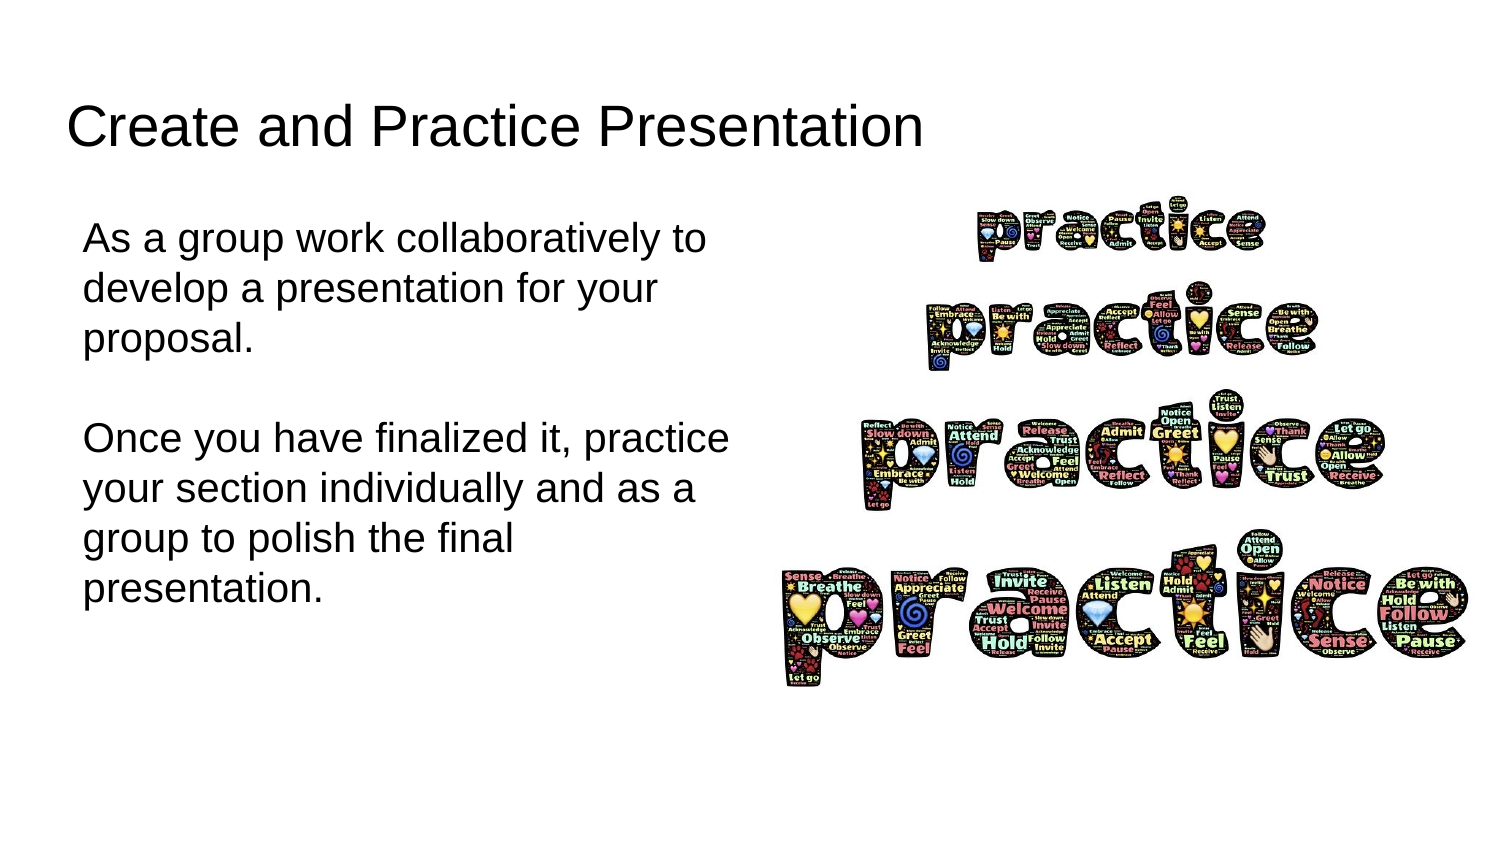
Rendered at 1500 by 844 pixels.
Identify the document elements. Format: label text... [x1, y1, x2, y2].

text_box As a group work collaboratively to develop a presentation for your proposal. Once you have finalized it, practice your section individually and as a group to polish the final presentation. [67, 195, 750, 738]
picture [774, 191, 1476, 688]
title Create and Practice Presentation [51, 72, 1449, 167]
